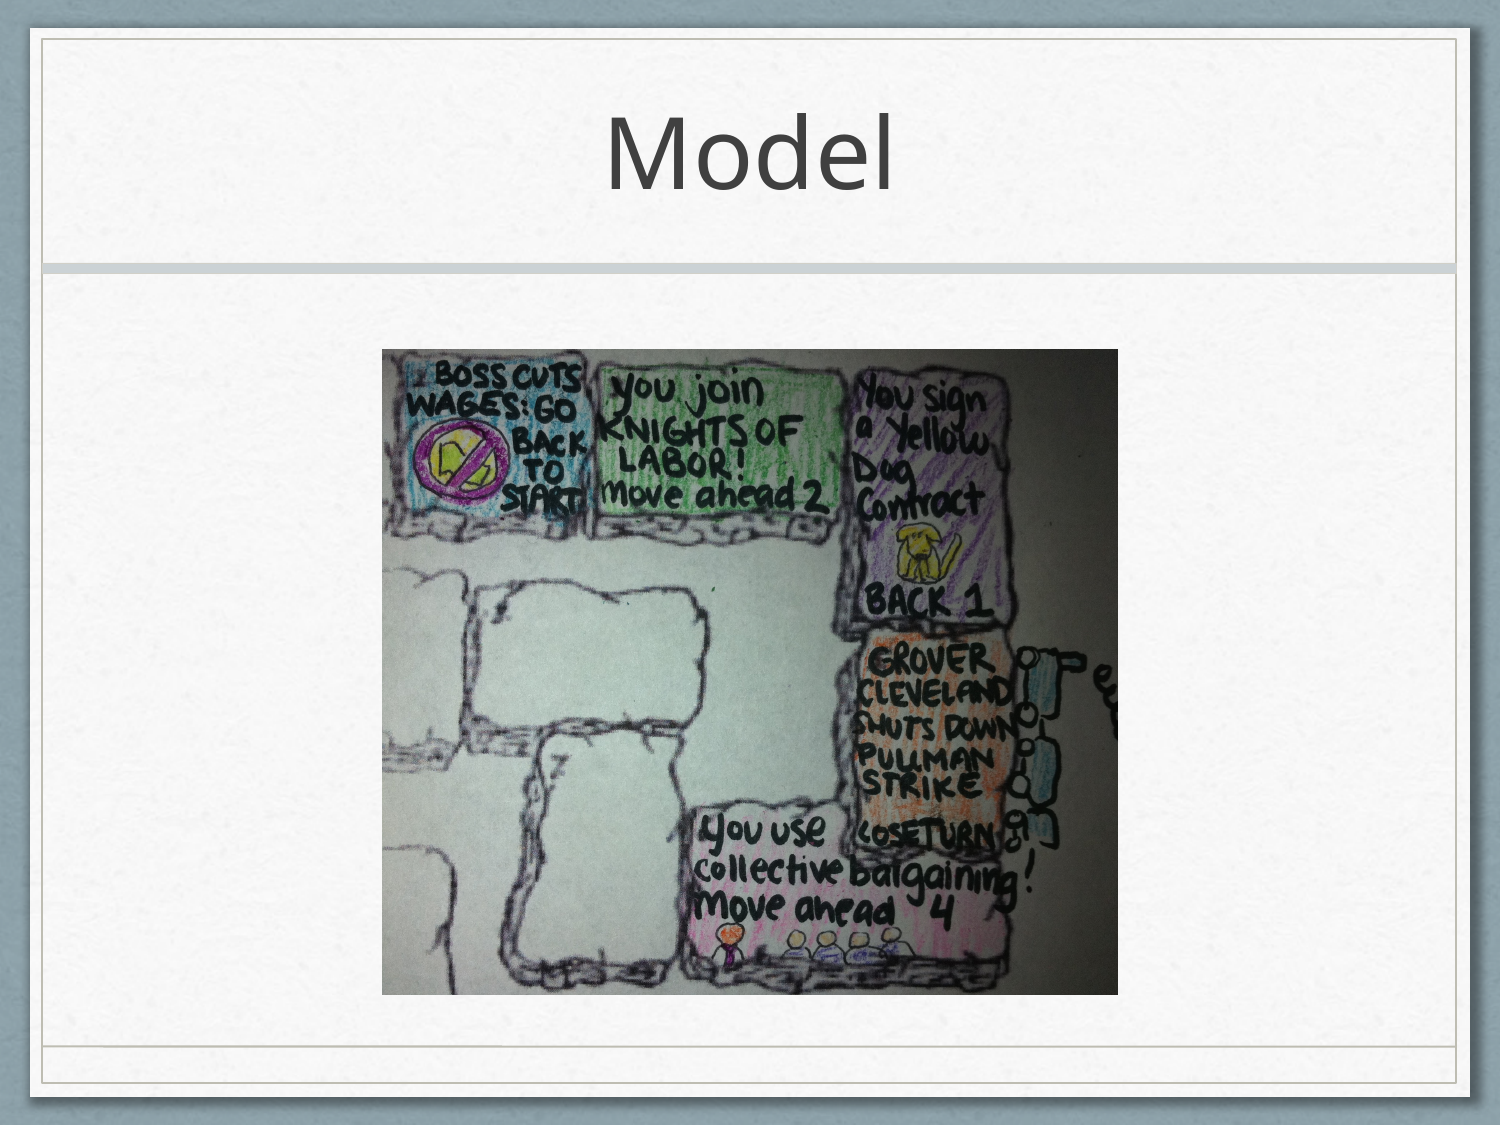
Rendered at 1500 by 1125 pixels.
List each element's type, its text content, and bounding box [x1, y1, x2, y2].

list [147, 349, 1354, 996]
picture [30, 28, 1470, 1097]
title Model [147, 40, 1353, 260]
